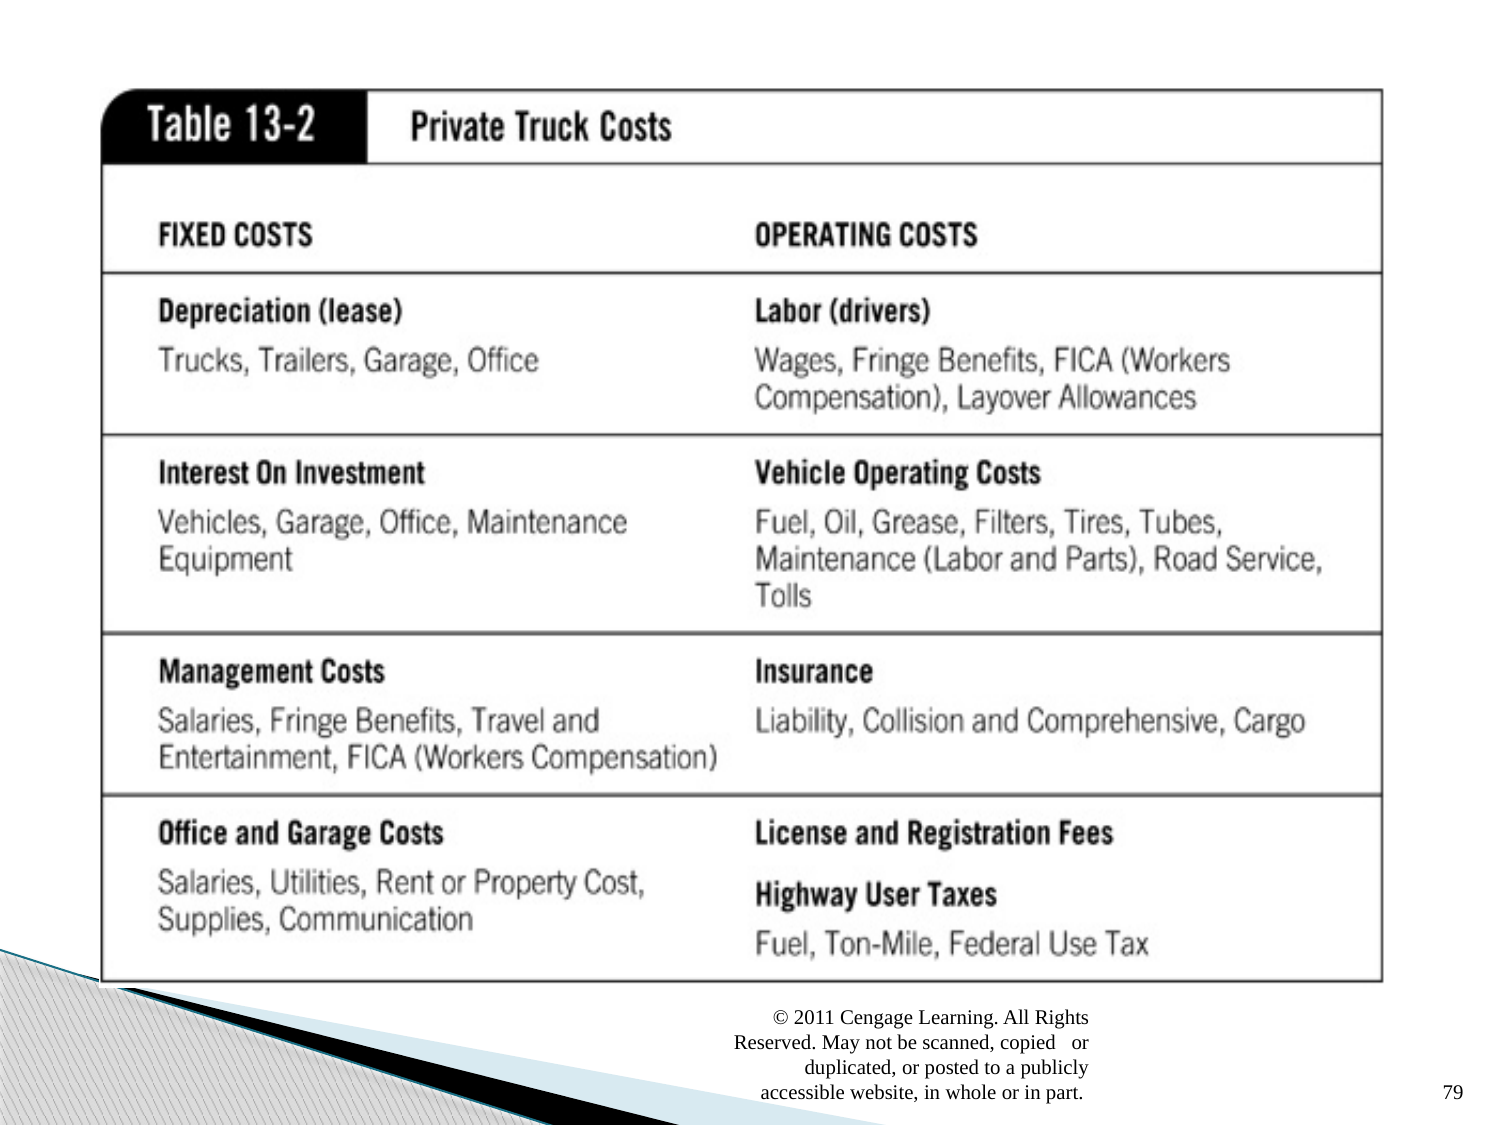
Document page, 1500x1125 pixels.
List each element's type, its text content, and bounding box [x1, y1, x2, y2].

slide_number 79 [1418, 1051, 1479, 1112]
footer © 2011 Cengage Learning. All Rights Reserved. May not be scanned, copied or duplicated, or posted to a publicly accessible website, in whole or in part. [718, 1051, 1105, 1112]
picture [99, 87, 1388, 988]
